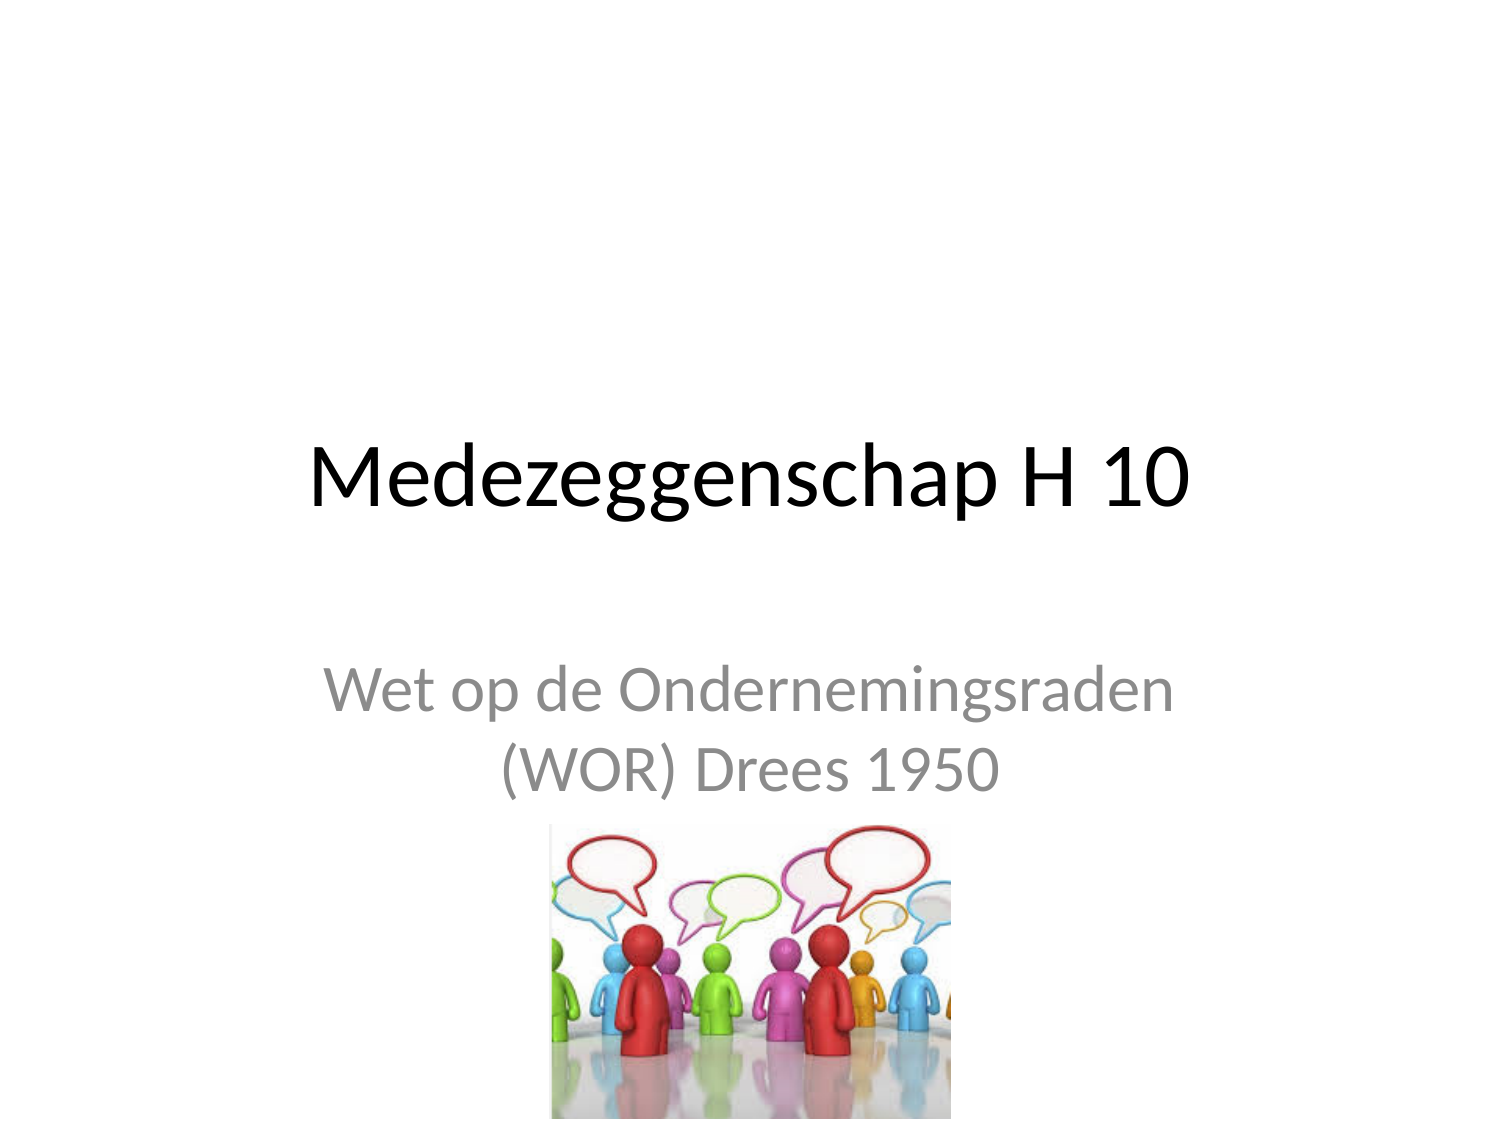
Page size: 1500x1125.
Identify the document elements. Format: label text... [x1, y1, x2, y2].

title Medezeggenschap H 10 [112, 349, 1388, 591]
picture [548, 824, 951, 1119]
subtitle Wet op de Ondernemingsraden (WOR) Drees 1950 [225, 637, 1275, 925]
